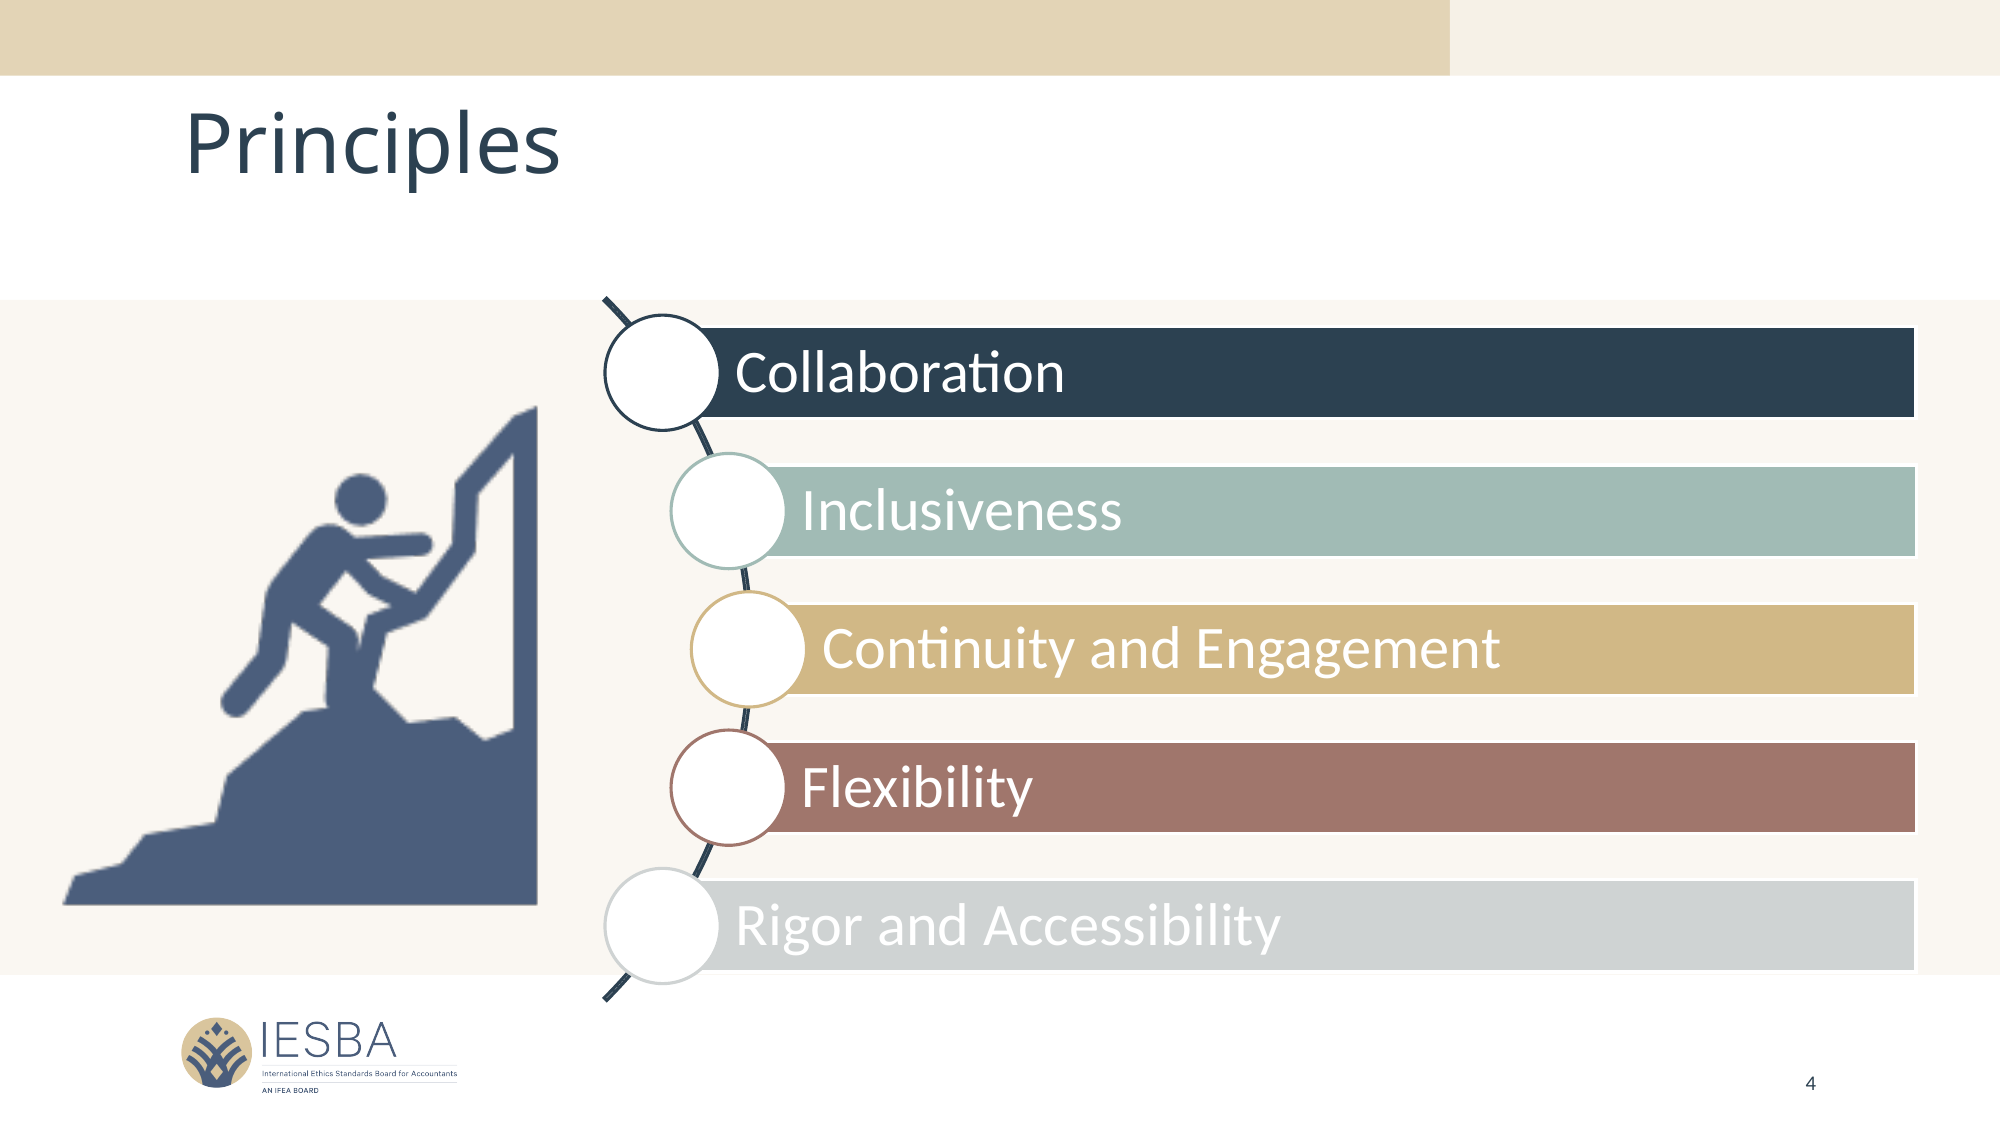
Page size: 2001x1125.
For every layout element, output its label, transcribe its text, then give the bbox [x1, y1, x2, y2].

title Principles [168, 93, 1832, 150]
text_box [592, 280, 1927, 1019]
slide_number 4 [1760, 1039, 1832, 1125]
picture [168, 1001, 475, 1111]
picture [16, 378, 580, 942]
